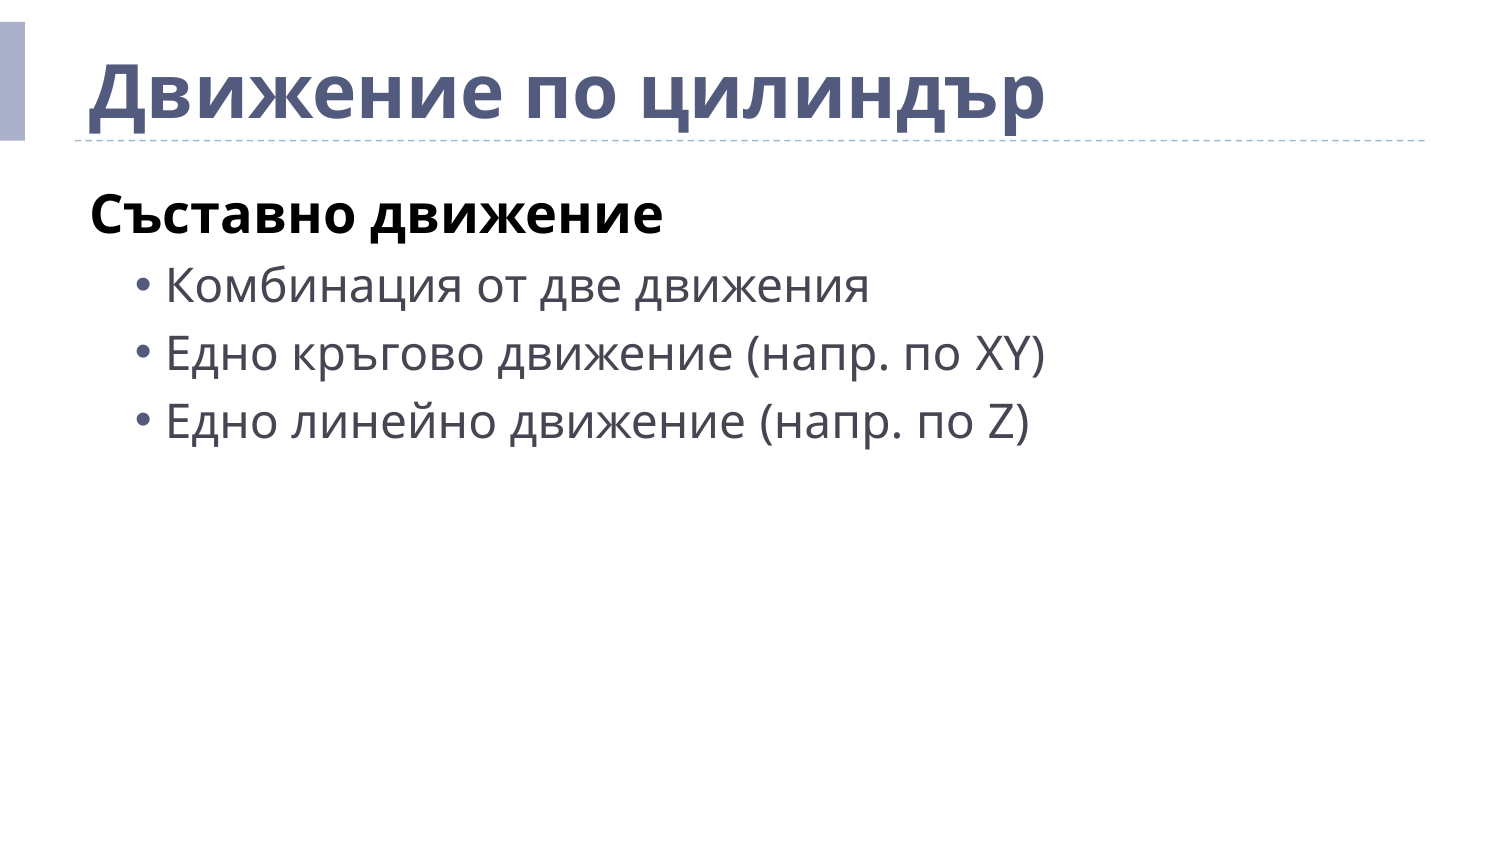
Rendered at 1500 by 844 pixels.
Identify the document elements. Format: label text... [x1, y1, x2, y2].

title Движение по цилиндър [75, 18, 1475, 141]
